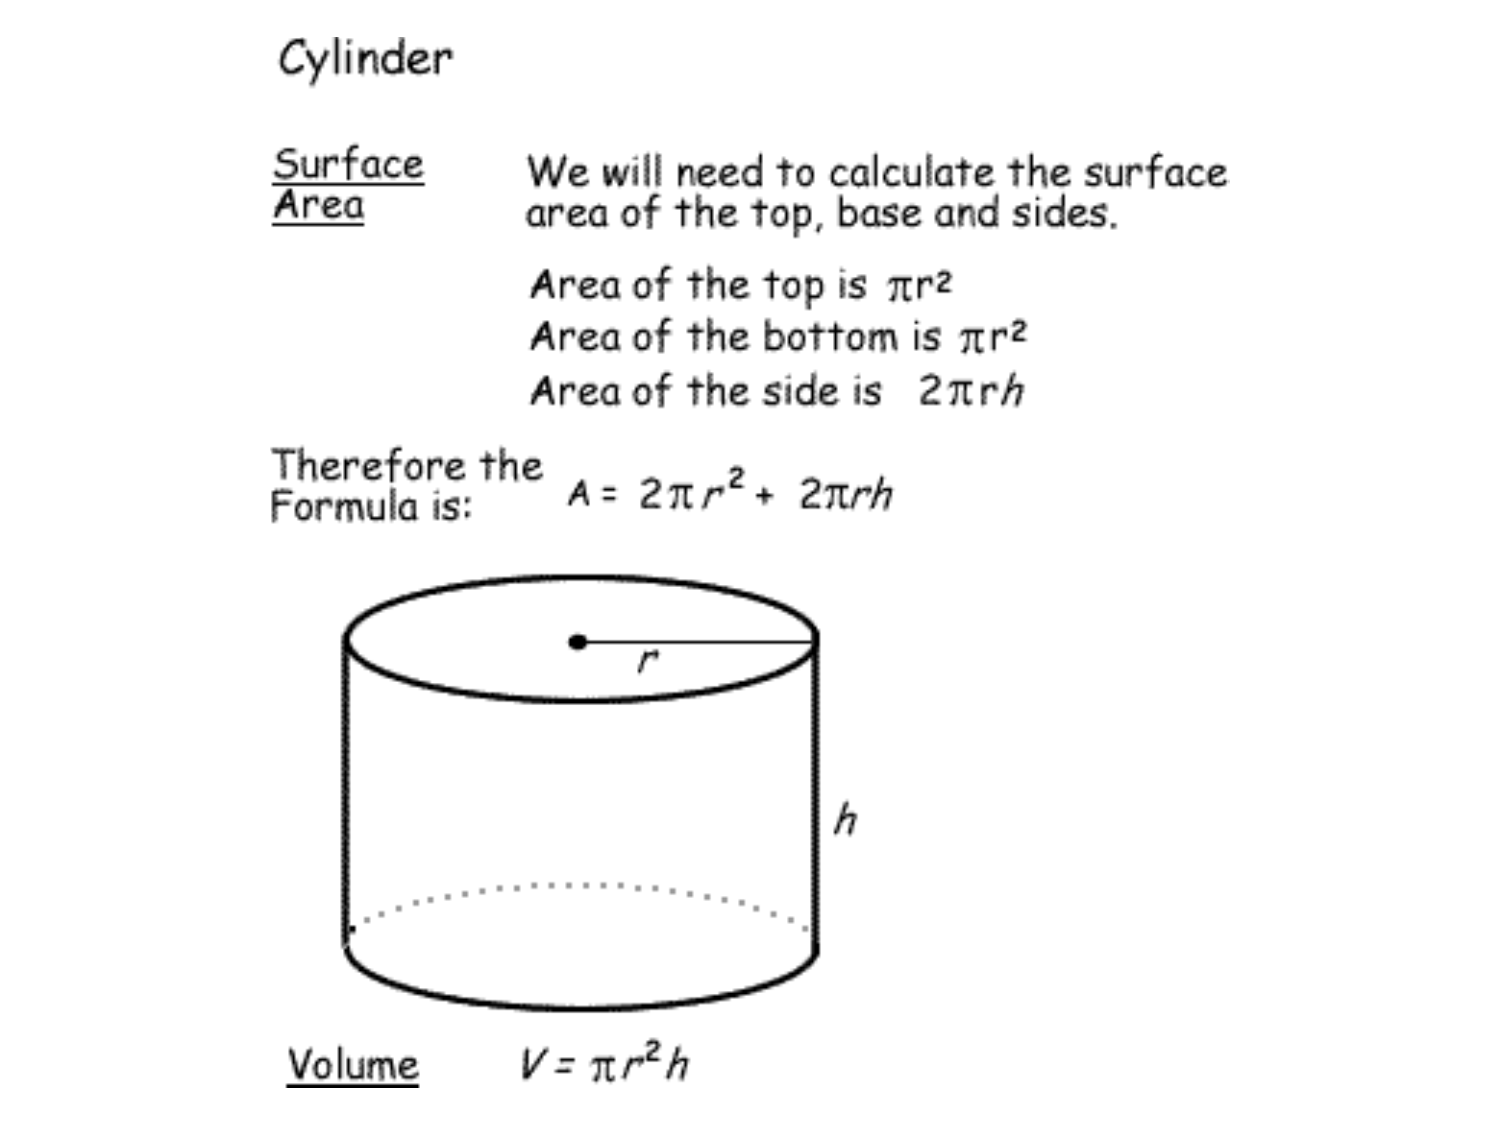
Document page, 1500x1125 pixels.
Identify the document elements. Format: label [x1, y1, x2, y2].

list [270, 37, 1230, 1088]
